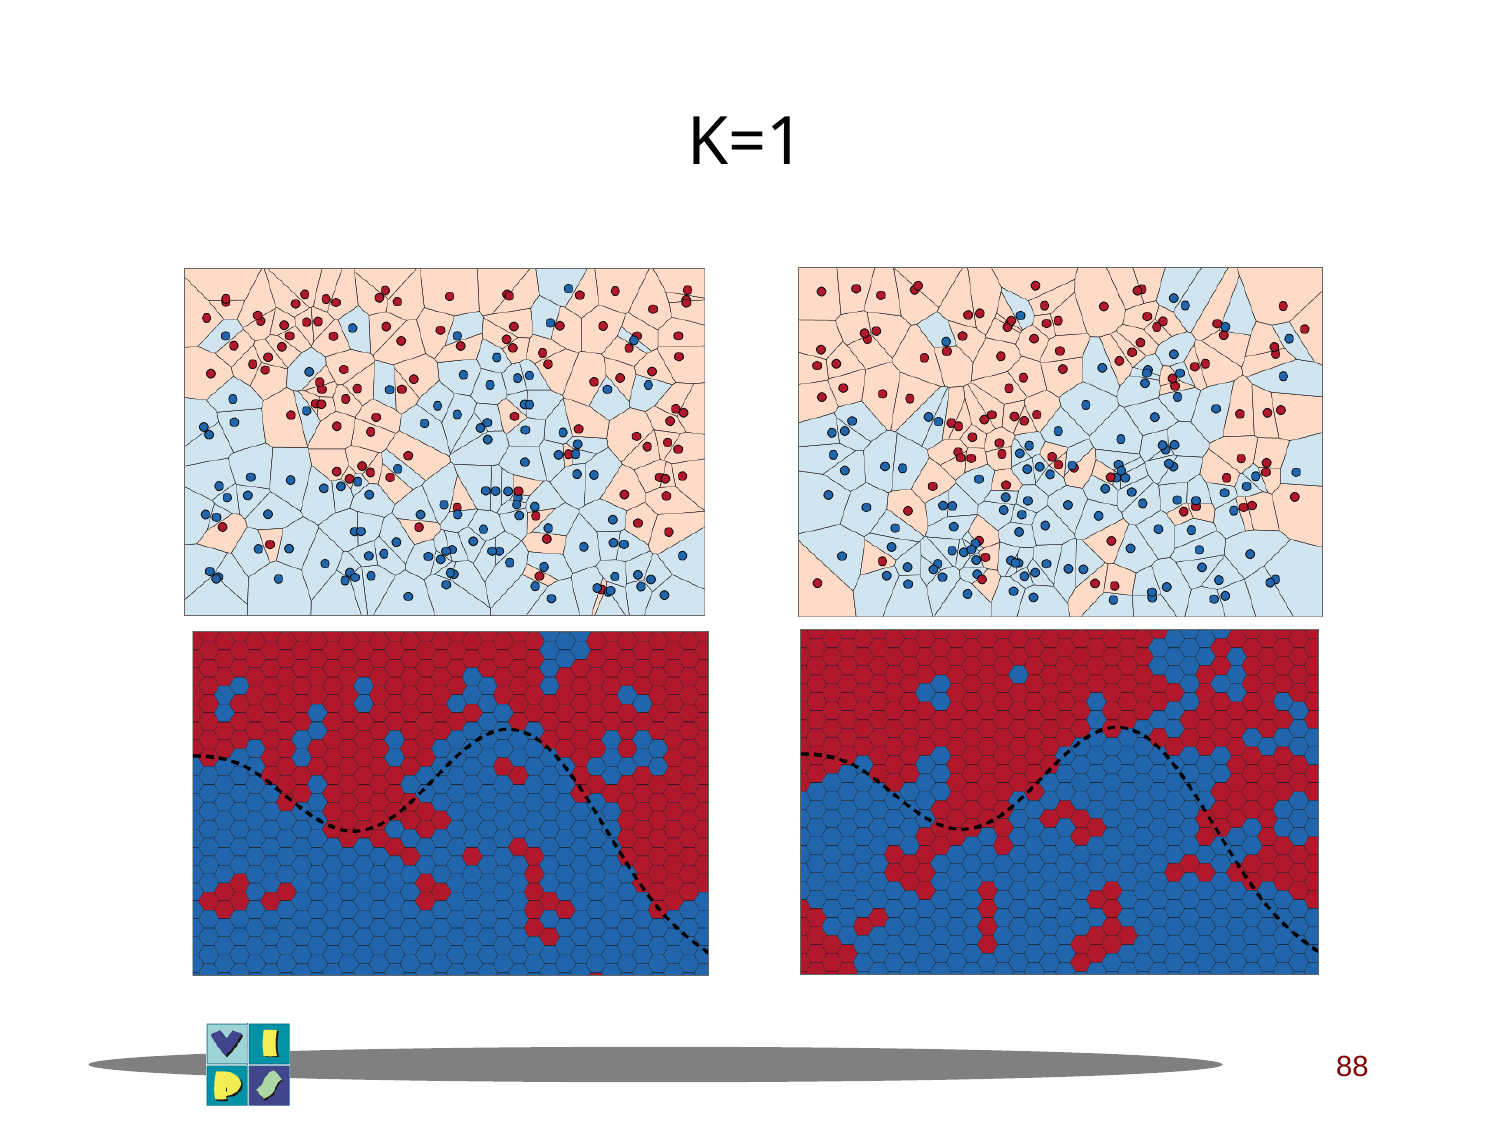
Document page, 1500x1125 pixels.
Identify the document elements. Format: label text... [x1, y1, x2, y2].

picture [180, 623, 718, 986]
picture [176, 258, 712, 621]
picture [206, 1023, 290, 1106]
picture [784, 256, 1333, 985]
slide_number 88 [1033, 1039, 1384, 1118]
text_box K=1 [672, 90, 820, 186]
